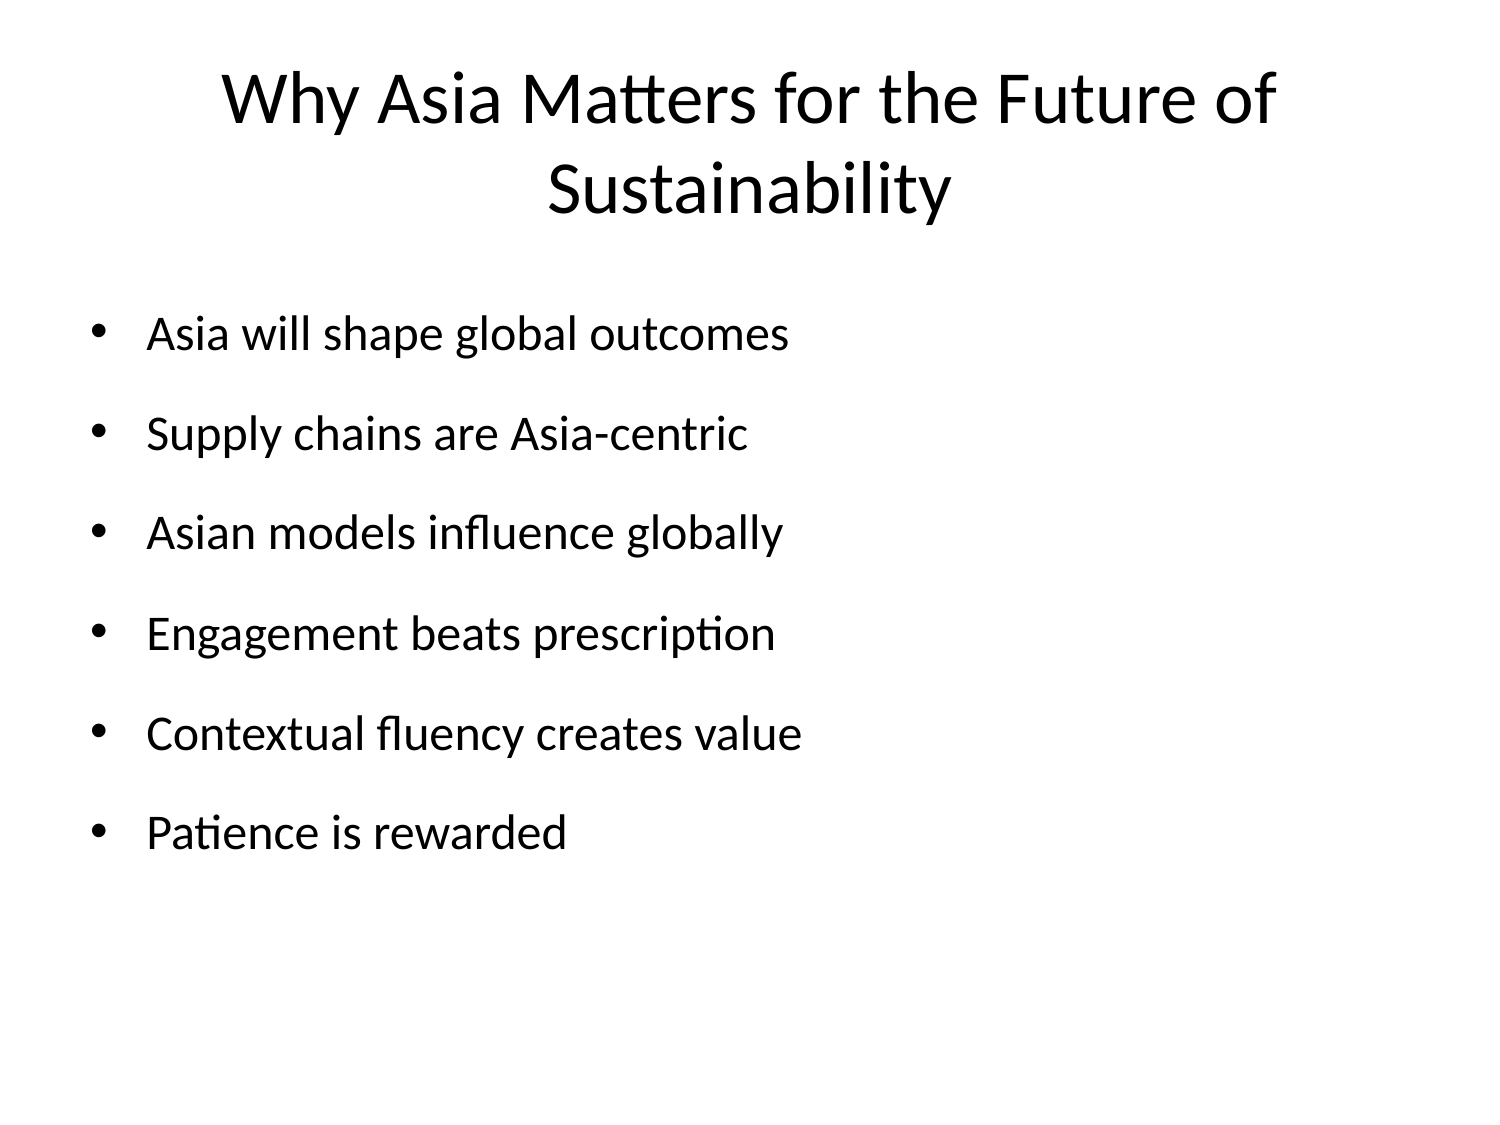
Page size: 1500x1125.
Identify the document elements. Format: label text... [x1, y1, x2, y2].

title Why Asia Matters for the Future of Sustainability [75, 45, 1425, 233]
list Asia will shape global outcomes Supply chains are Asia-centric Asian models influence globally Engagement beats prescription Contextual fluency creates value Patience is rewarded [75, 262, 1425, 1005]
